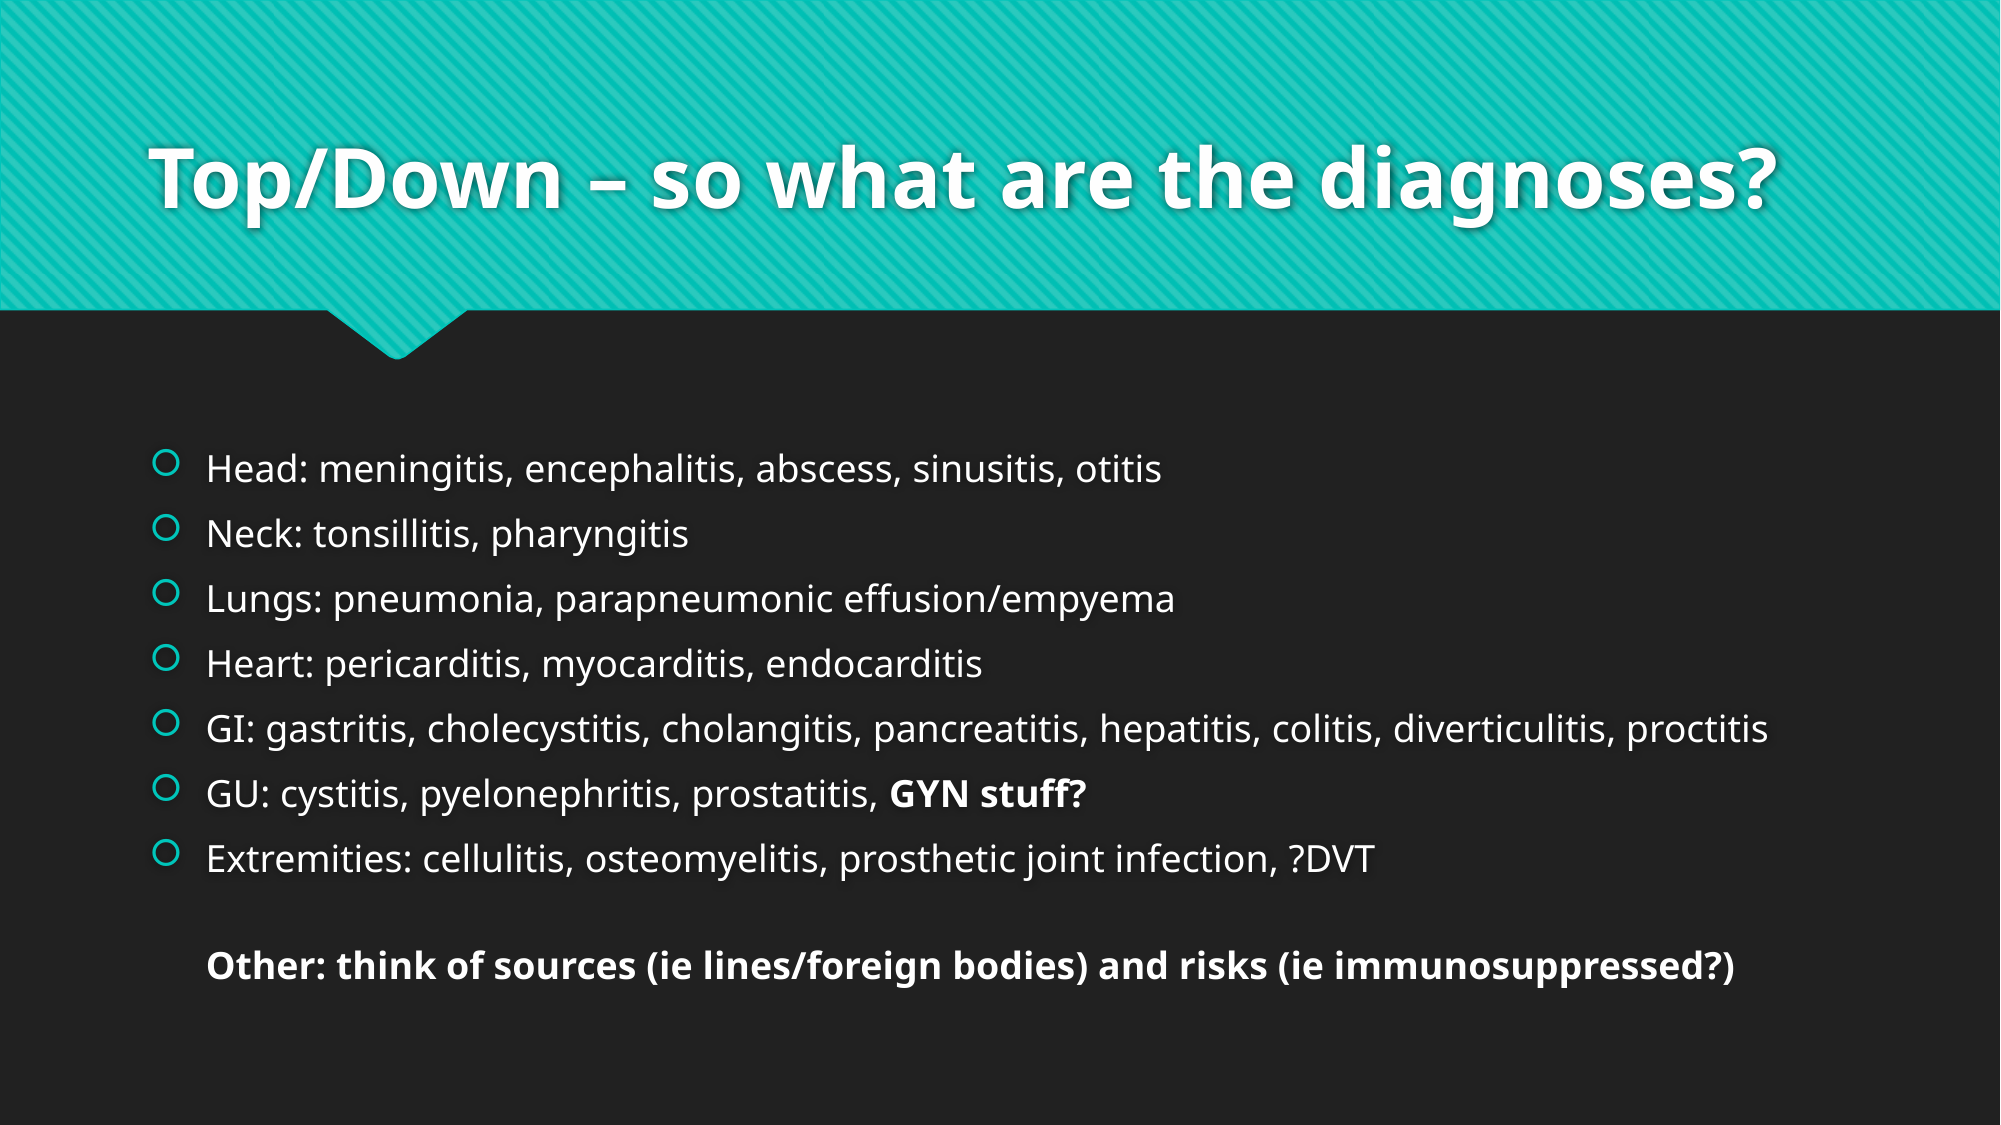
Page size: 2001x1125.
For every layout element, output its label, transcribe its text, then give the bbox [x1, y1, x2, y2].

text_box Other: think of sources (ie lines/foreign bodies) and risks (ie immunosuppressed?) [191, 934, 1837, 995]
title Top/Down – so what are the diagnoses? [132, 73, 1868, 233]
list Head: meningitis, encephalitis, abscess, sinusitis, otitis Neck: tonsillitis, pharyngitis Lungs: pneumonia, parapneumonic effusion/empyema Heart: pericarditis, myocarditis, endocarditis GI: gastritis, cholecystitis, cholangitis, pancreatitis, hepatitis, colitis, diverticulitis, proctitis GU: cystitis, pyelonephritis, prostatitis, GYN stuff? Extremities: cellulitis, osteomyelitis, prosthetic joint infection, ?DVT [134, 364, 1866, 962]
